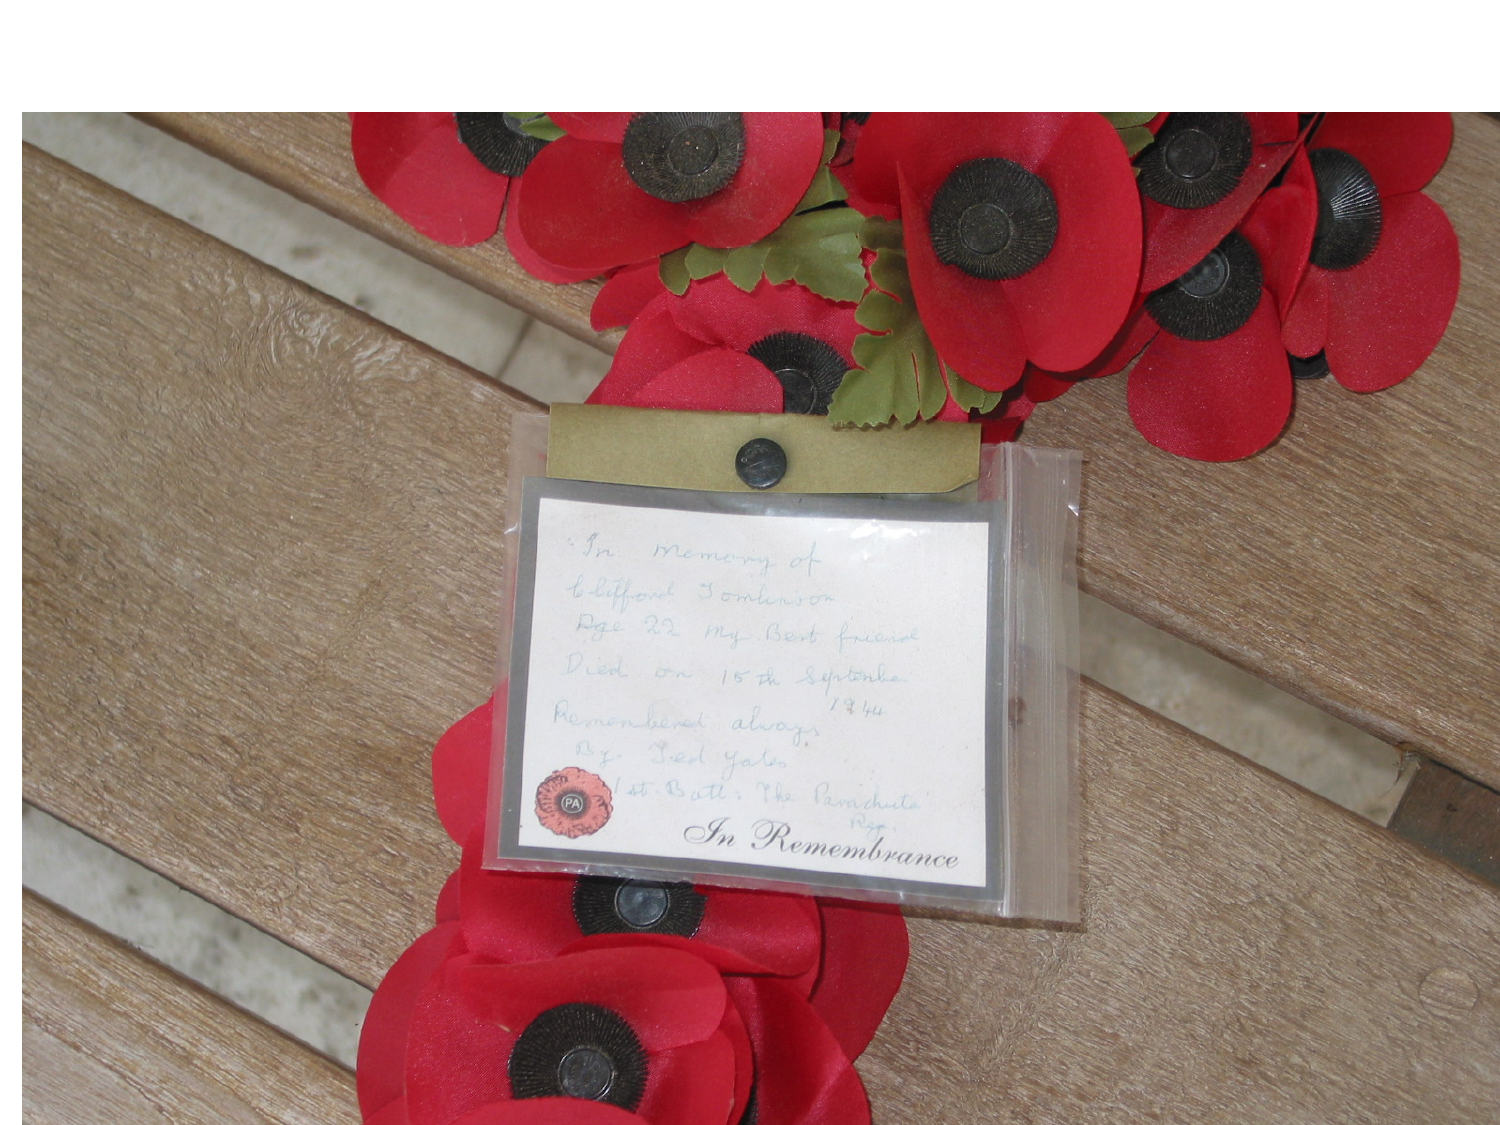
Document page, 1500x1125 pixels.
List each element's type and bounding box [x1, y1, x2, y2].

list [0, 112, 1500, 1125]
